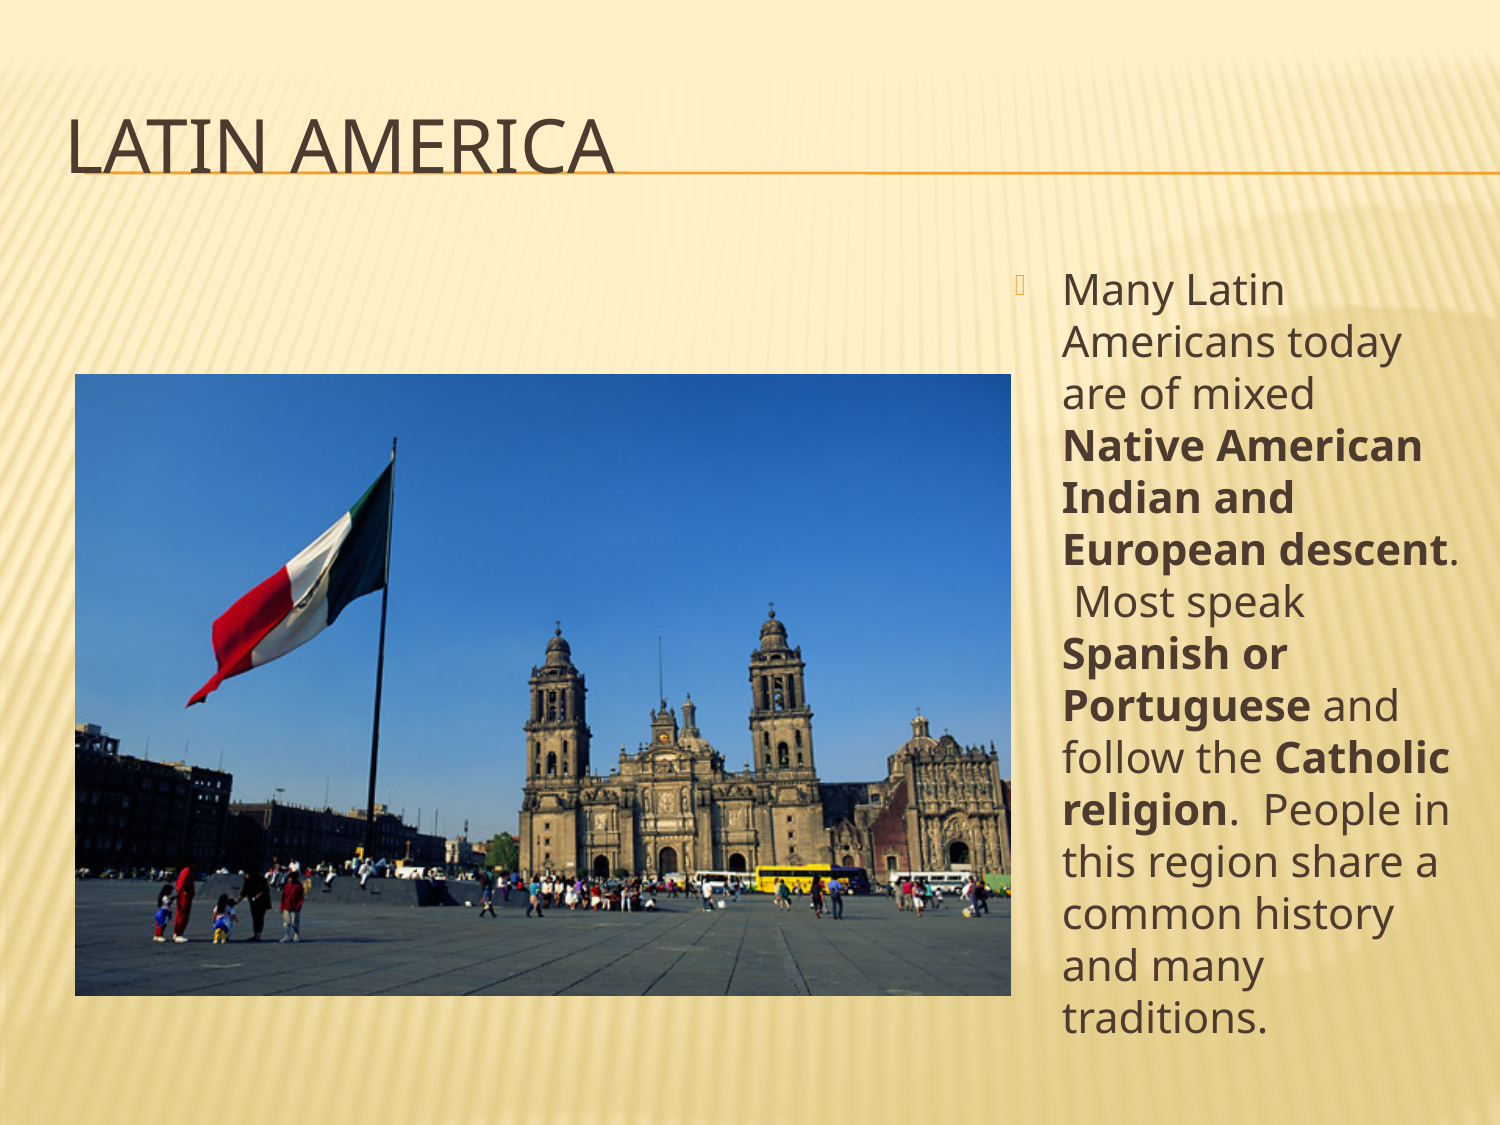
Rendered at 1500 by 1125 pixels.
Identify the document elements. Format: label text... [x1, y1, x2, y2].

title Latin America [50, 75, 1475, 213]
picture [74, 374, 1012, 996]
list Many Latin Americans today are of mixed Native American Indian and European descent. Most speak Spanish or Portuguese and follow the Catholic religion. People in this region share a common history and many traditions. [999, 254, 1475, 1100]
